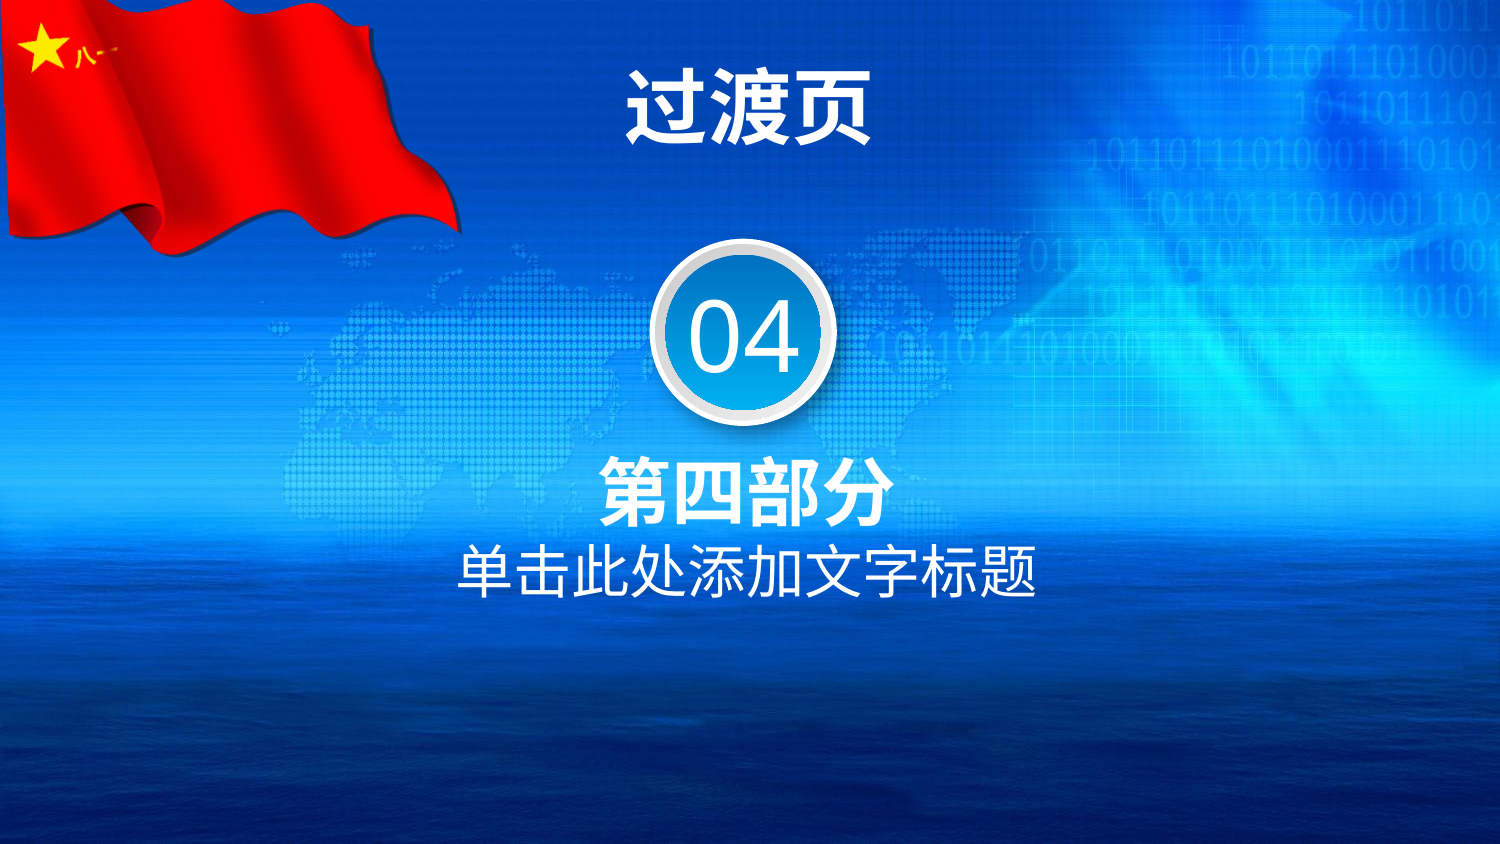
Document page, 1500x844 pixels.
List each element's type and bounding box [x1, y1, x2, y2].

text_box [652, 241, 835, 424]
text_box [0, 0, 1500, 844]
